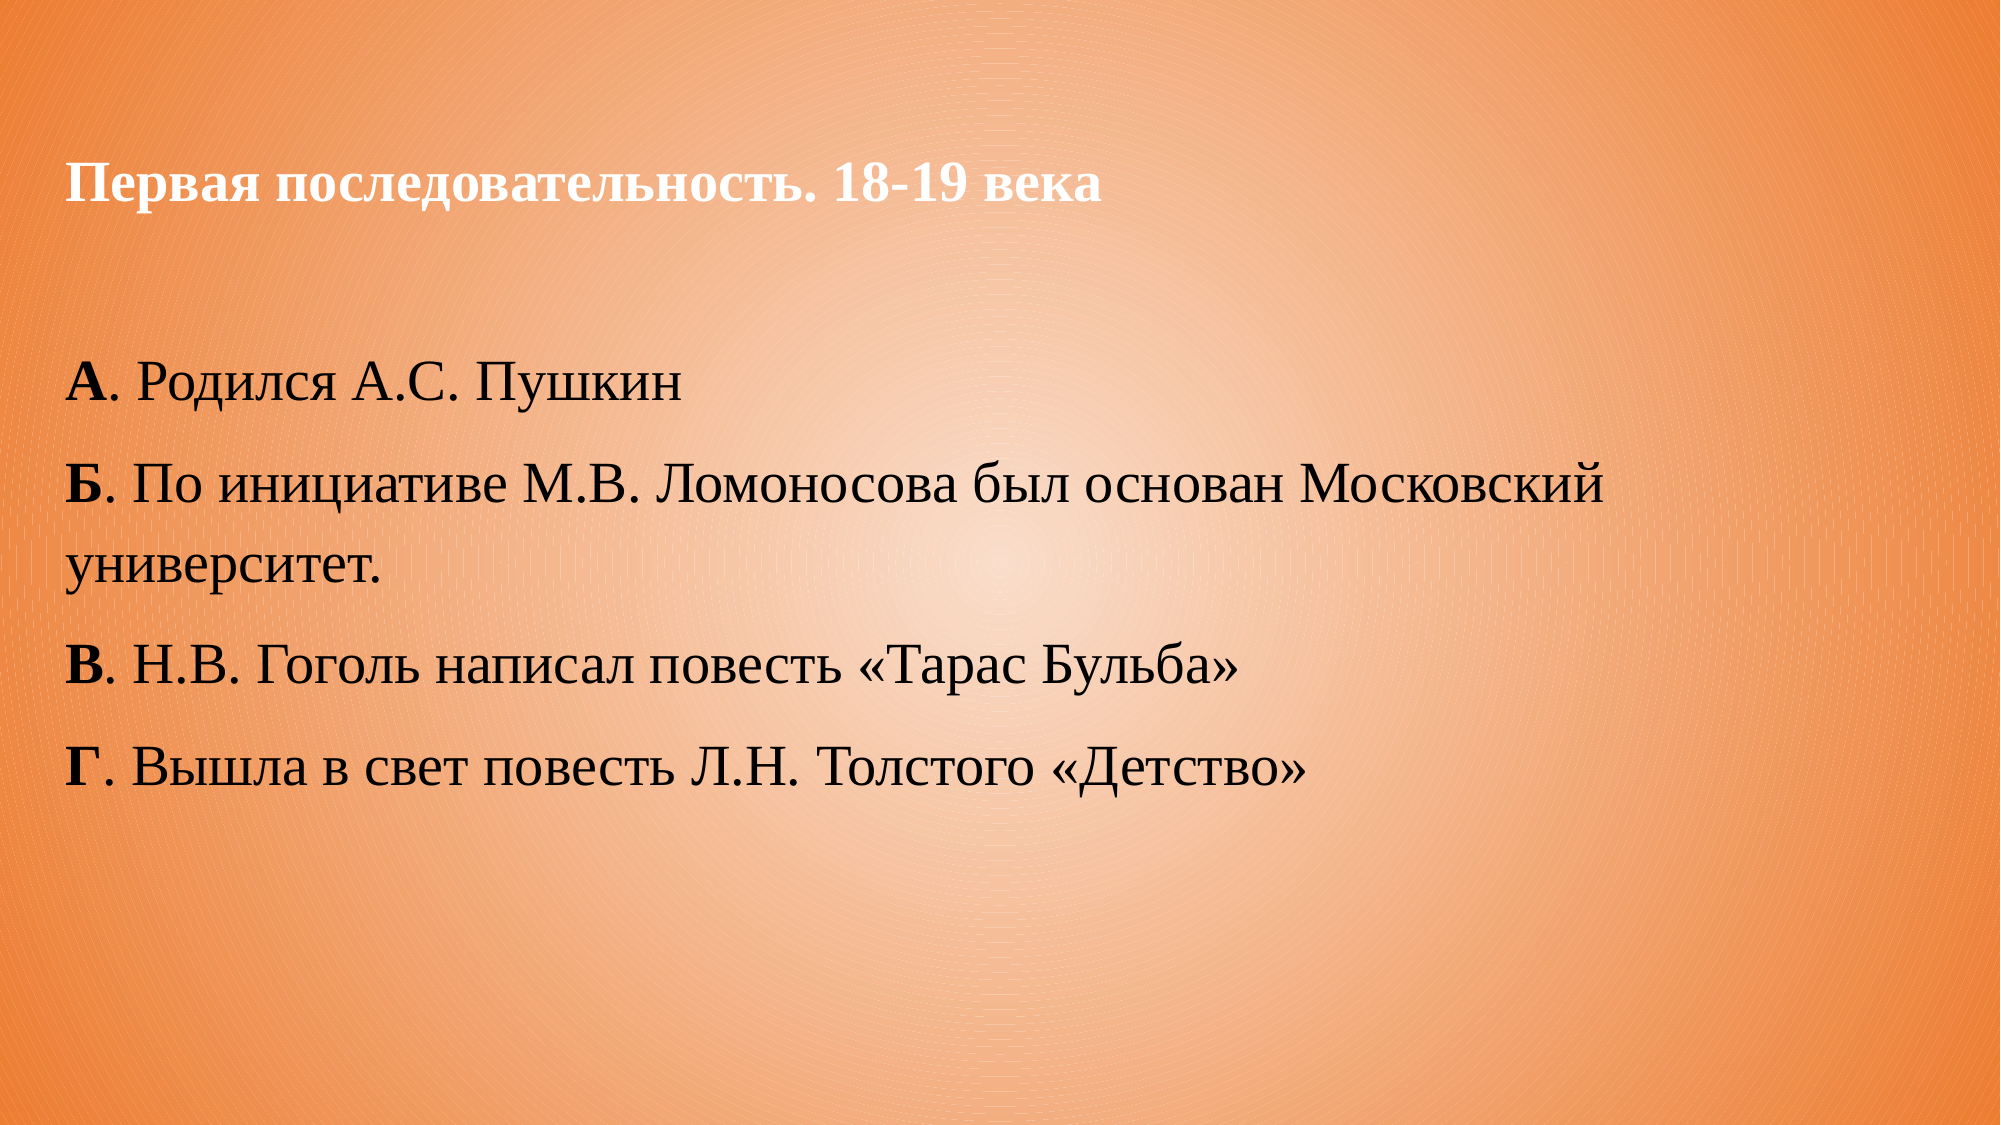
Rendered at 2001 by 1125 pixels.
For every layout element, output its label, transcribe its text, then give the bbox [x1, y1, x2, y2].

text_box А. Родился А.С. Пушкин Б. По инициативе М.В. Ломоносова был основан Московский университет. В. Н.В. Гоголь написал повесть «Тарас Бульба» Г. Вышла в свет повесть Л.Н. Толстого «Детство» [50, 324, 1703, 805]
list Первая последовательность. 18-19 века [50, 135, 1932, 1014]
